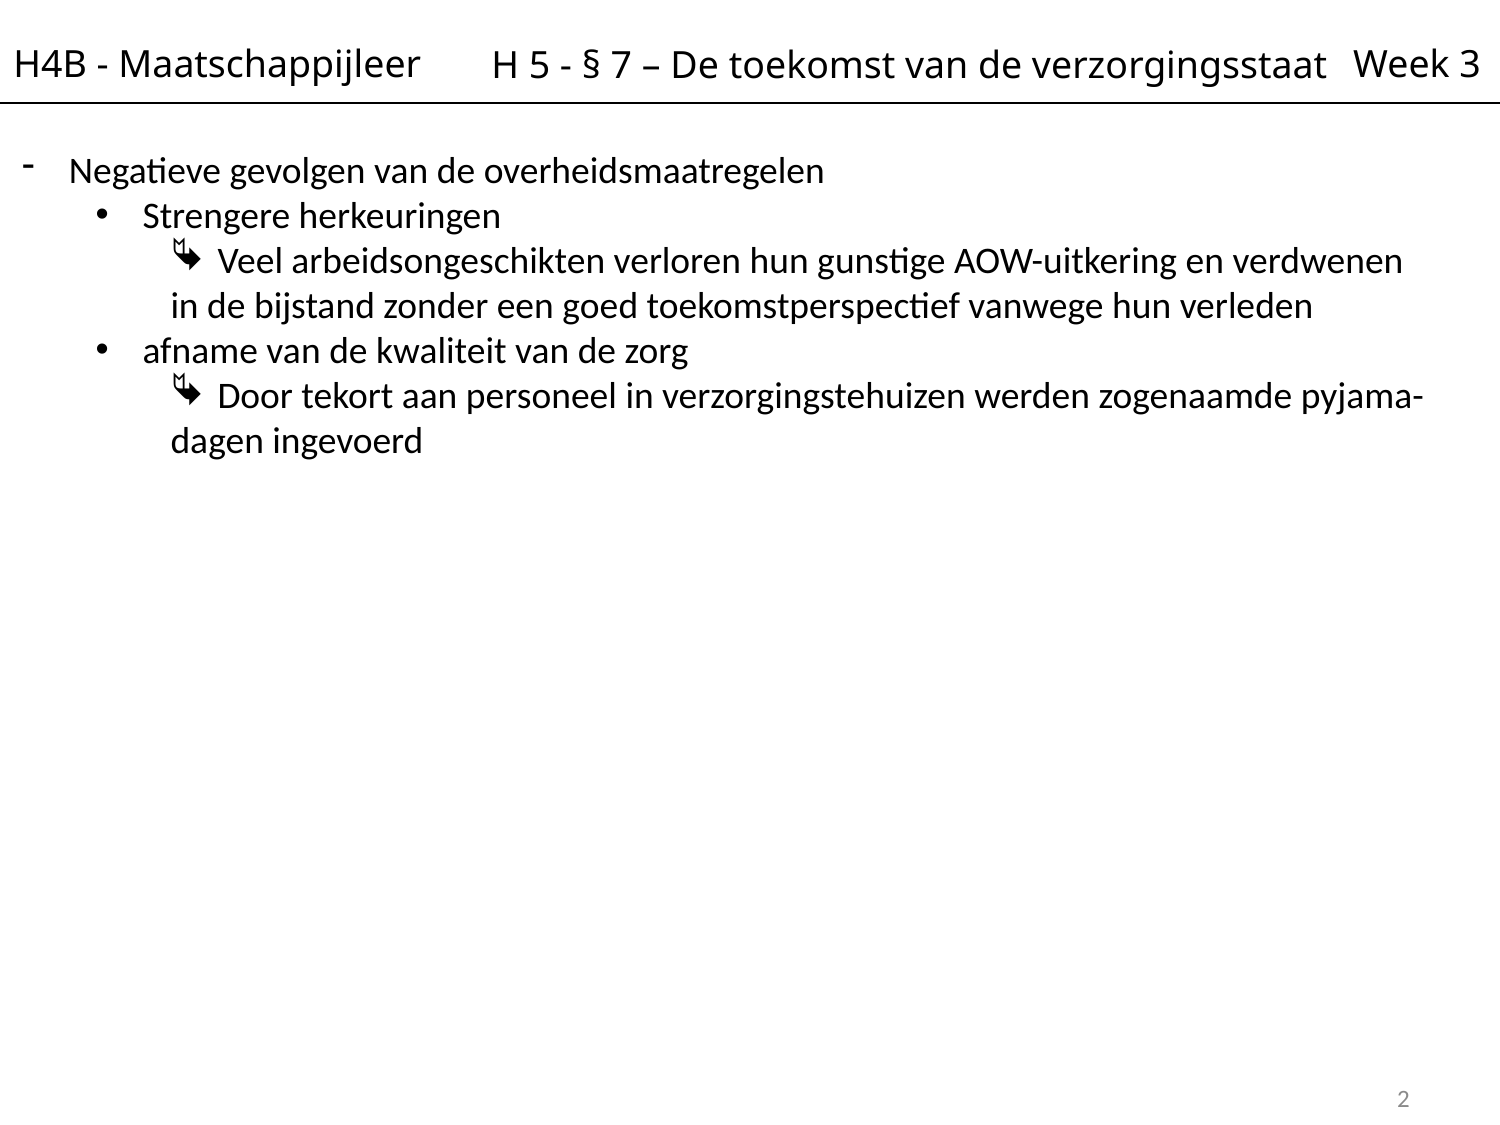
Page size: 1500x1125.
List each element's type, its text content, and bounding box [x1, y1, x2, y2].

text_box Week 3 [1338, 32, 1496, 92]
text_box H4B - Maatschappijleer [0, 32, 437, 92]
text_box Negatieve gevolgen van de overheidsmaatregelen Strengere herkeuringen Veel arbeidsongeschikten verloren hun gunstige AOW-uitkering en verdwenen in de bijstand zonder een goed toekomstperspectief vanwege hun verleden afname van de kwaliteit van de zorg Door tekort aan personeel in verzorgingstehuizen werden zogenaamde pyjama- dagen ingevoerd [7, 138, 1441, 514]
text_box H 5 - § 7 – De toekomst van de verzorgingsstaat [476, 33, 1343, 93]
text_box 2 [1074, 1067, 1425, 1125]
